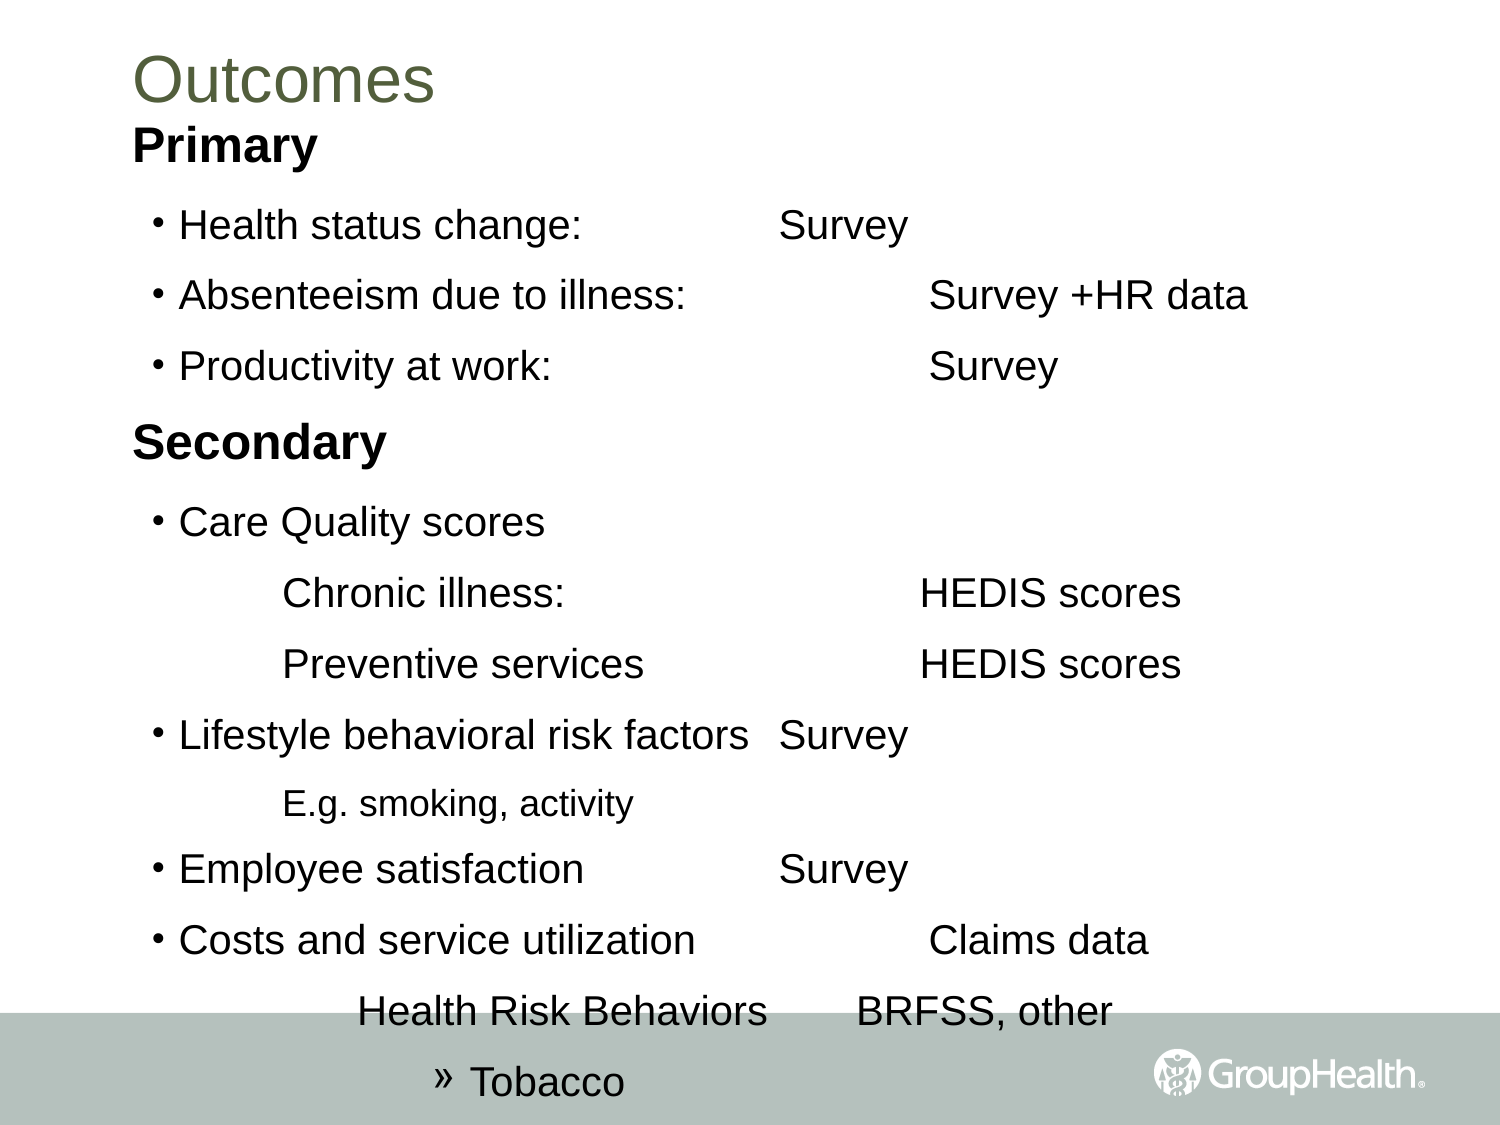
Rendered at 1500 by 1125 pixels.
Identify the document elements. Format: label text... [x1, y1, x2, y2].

list Primary Health status change: Survey Absenteeism due to illness: Survey +HR data Productivity at work: Survey Secondary Care Quality scores Chronic illness: HEDIS scores Preventive services HEDIS scores Lifestyle behavioral risk factors Survey E.g. smoking, activity Employee satisfaction Survey Costs and service utilization Claims data Health Risk Behaviors BRFSS, other Tobacco Alcohol BMI Physical Activity Satisfaction w/ plan [131, 112, 1409, 846]
title Outcomes [132, 12, 1397, 112]
picture [0, 0, 1500, 1125]
